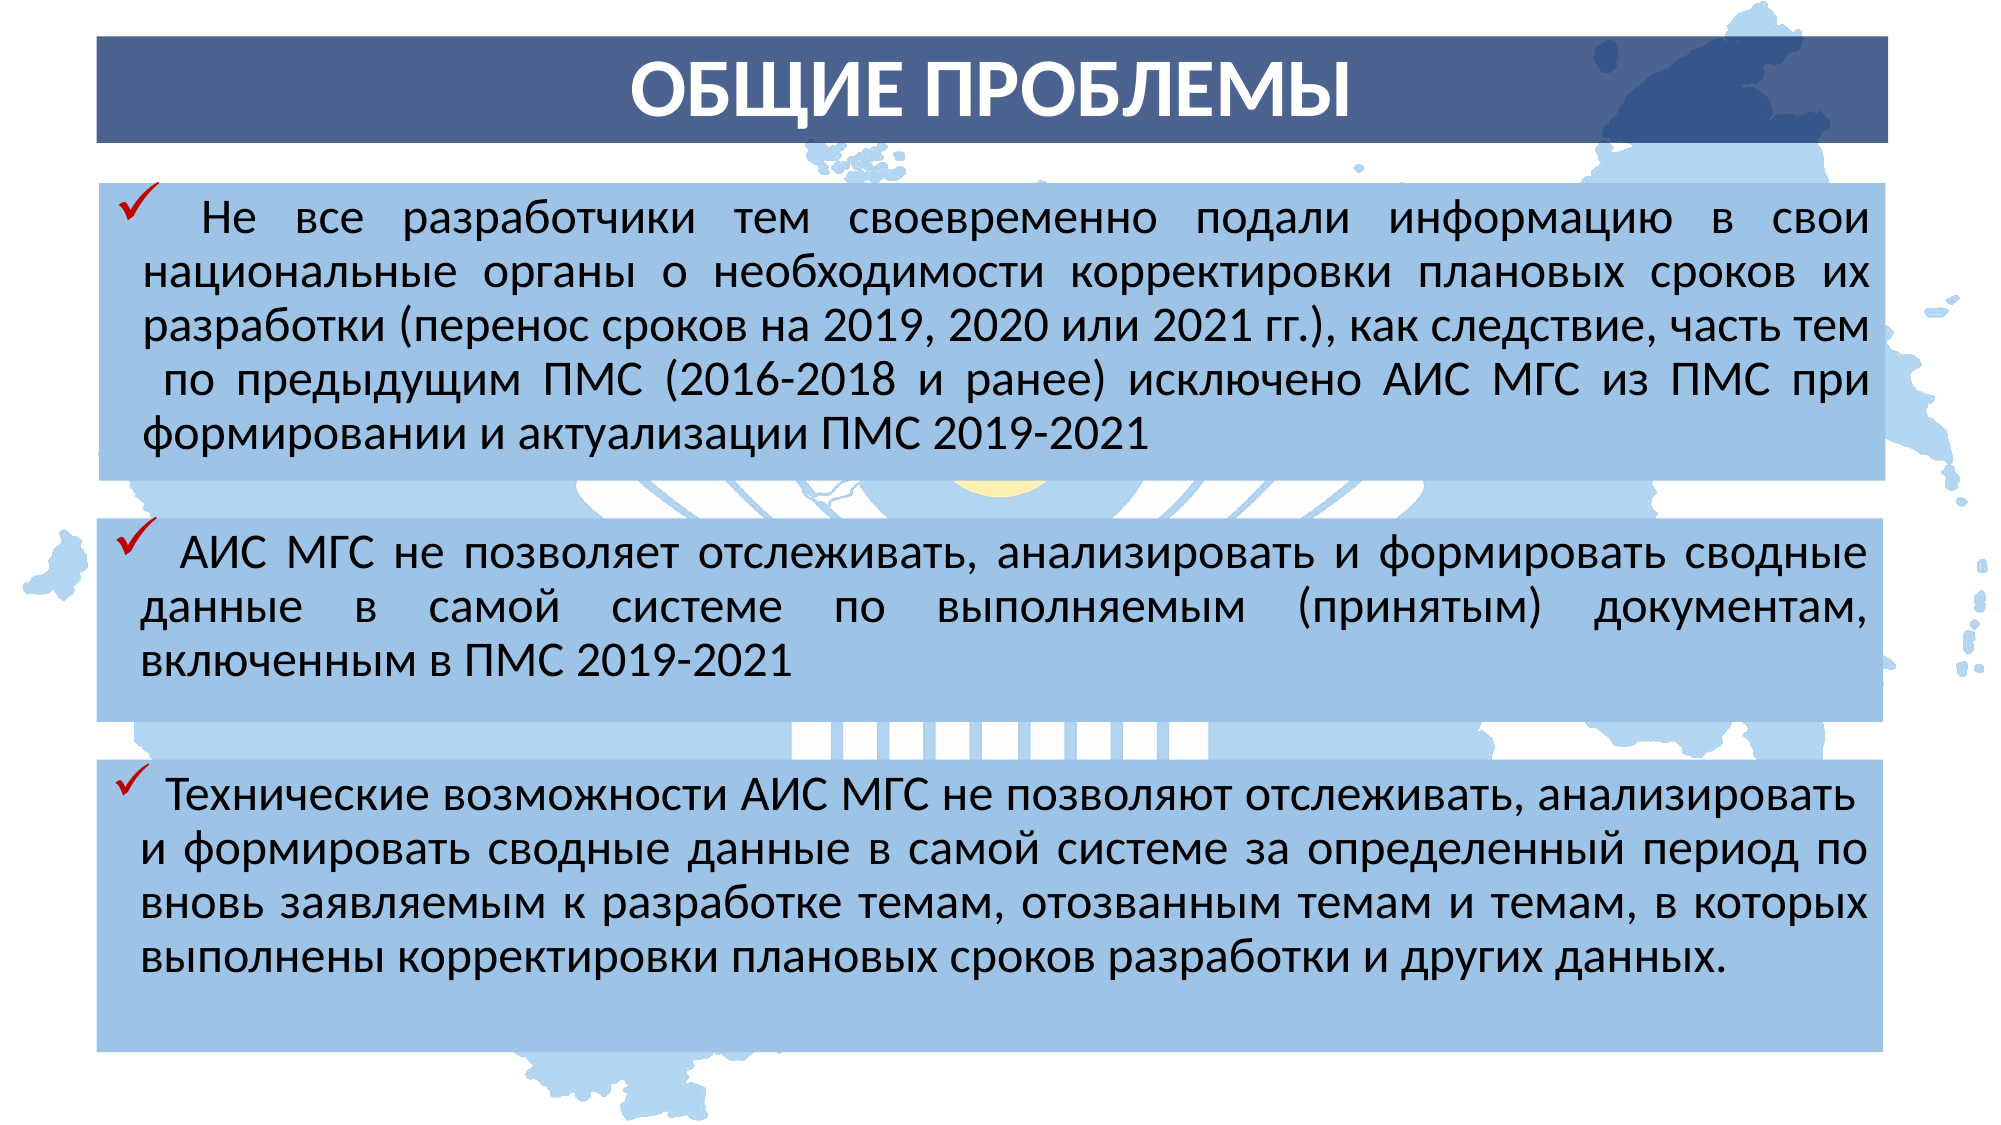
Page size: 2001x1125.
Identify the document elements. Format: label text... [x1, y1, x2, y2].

text_box Не все разработчики тем своевременно подали информацию в свои национальные органы о необходимости корректировки плановых сроков их разработки (перенос сроков на 2019, 2020 или 2021 гг.), как следствие, часть тем по предыдущим ПМС (2016-2018 и ранее) исключено АИС МГС из ПМС при формировании и актуализации ПМС 2019-2021 [99, 183, 1886, 481]
text_box АИС МГС не позволяет отслеживать, анализировать и формировать сводные данные в самой системе по выполняемым (принятым) документам, включенным в ПМС 2019-2021 [96, 518, 1883, 722]
text_box Технические возможности АИС МГС не позволяют отслеживать, анализировать и формировать сводные данные в самой системе за определенный период по вновь заявляемым к разработке темам, отозванным темам и темам, в которых выполнены корректировки плановых сроков разработки и других данных. [96, 759, 1883, 1053]
title ОБЩИЕ ПРОБЛЕМЫ [96, 36, 1889, 143]
